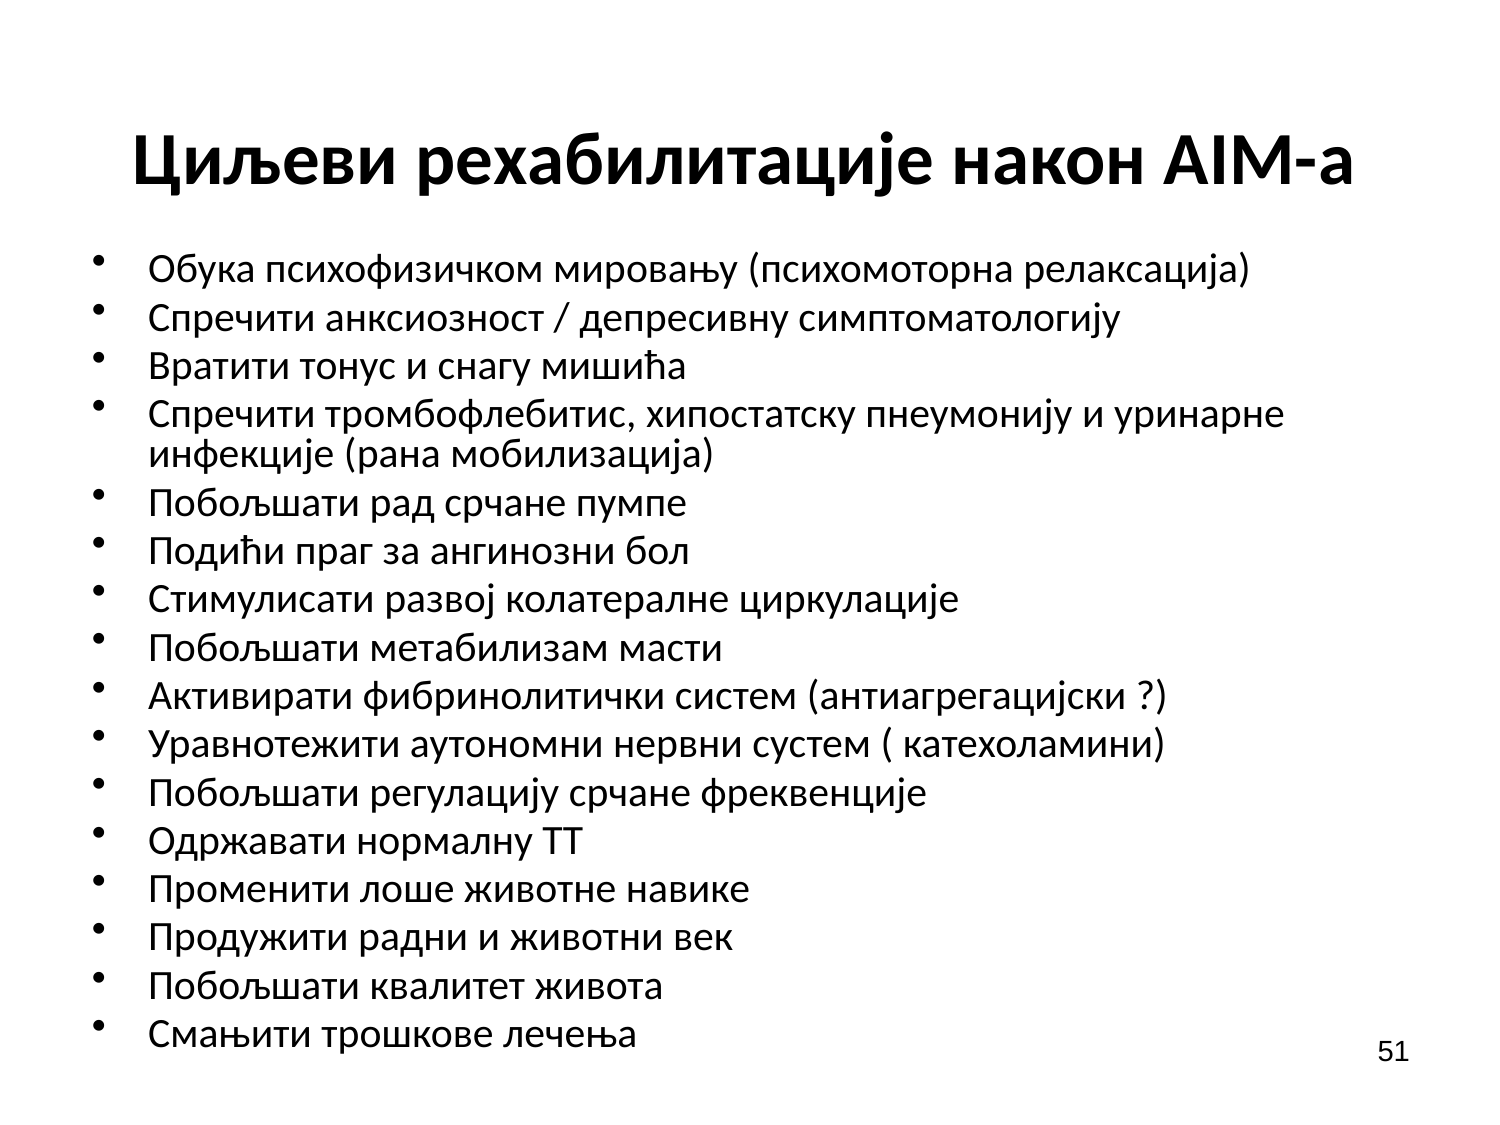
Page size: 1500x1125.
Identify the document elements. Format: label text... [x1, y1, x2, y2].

list Обука психофизичком мировању (психомоторна релаксација) Спречити анксиозност / депресивну симптоматологију Вратити тонус и снагу мишића Спречити тромбофлебитис, хипостатску пнеумонију и уринарне инфекције (рана мобилизација) Побољшати рад срчане пумпе Подићи праг за ангинозни бол Стимулисати развој колатералне циркулације Побољшати метабилизам масти Активирати фибринолитички систем (антиагрегацијски ?) Уравнотежити аутономни нервни сустем ( катехоламини) Побољшати регулацију срчане фреквенције Одржавати нормалну ТТ Променити лоше животне навике Продужити радни и животни век Побољшати квалитет живота Смањити трошкове лечења [76, 243, 1388, 1106]
slide_number 51 [1074, 1024, 1425, 1103]
title Циљеви рехабилитације након АIМ-а [41, 7, 1447, 208]
